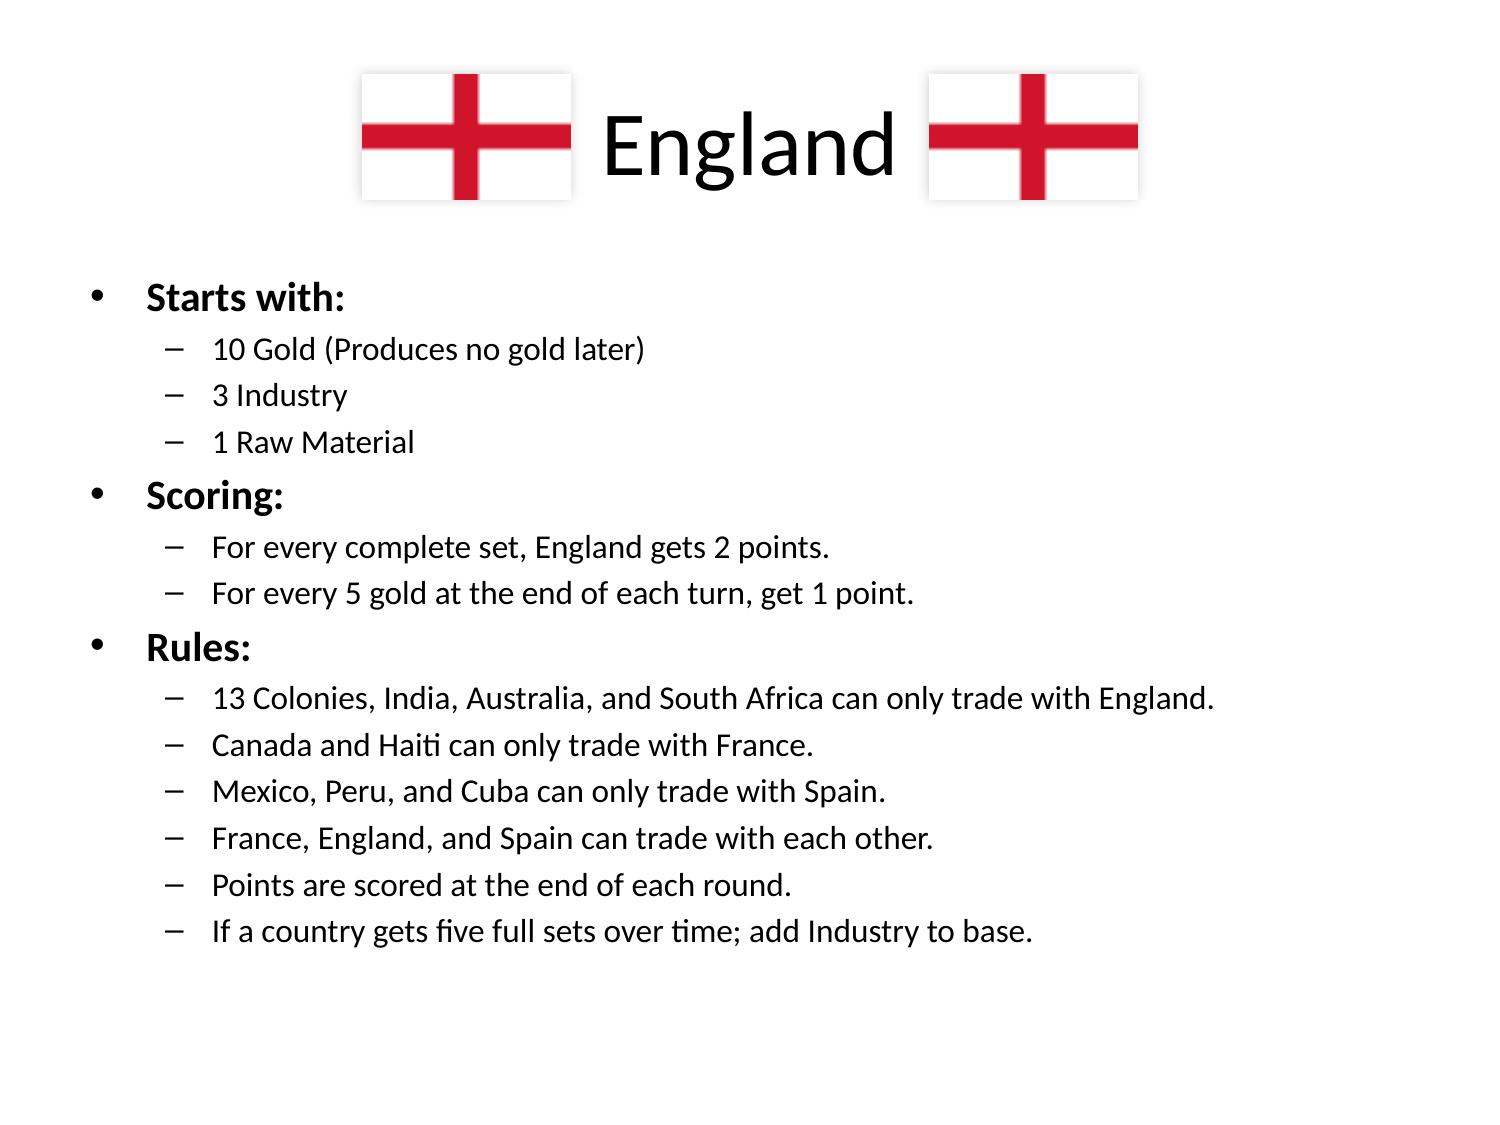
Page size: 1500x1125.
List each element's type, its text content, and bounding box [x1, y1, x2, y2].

picture [362, 74, 571, 201]
title England [75, 45, 1425, 233]
list Starts with: 10 Gold (Produces no gold later) 3 Industry 1 Raw Material Scoring: For every complete set, England gets 2 points. For every 5 gold at the end of each turn, get 1 point. Rules: 13 Colonies, India, Australia, and South Africa can only trade with England. Canada and Haiti can only trade with France. Mexico, Peru, and Cuba can only trade with Spain. France, England, and Spain can trade with each other. Points are scored at the end of each round. If a country gets five full sets over time; add Industry to base. [75, 262, 1425, 1005]
picture [928, 74, 1138, 201]
